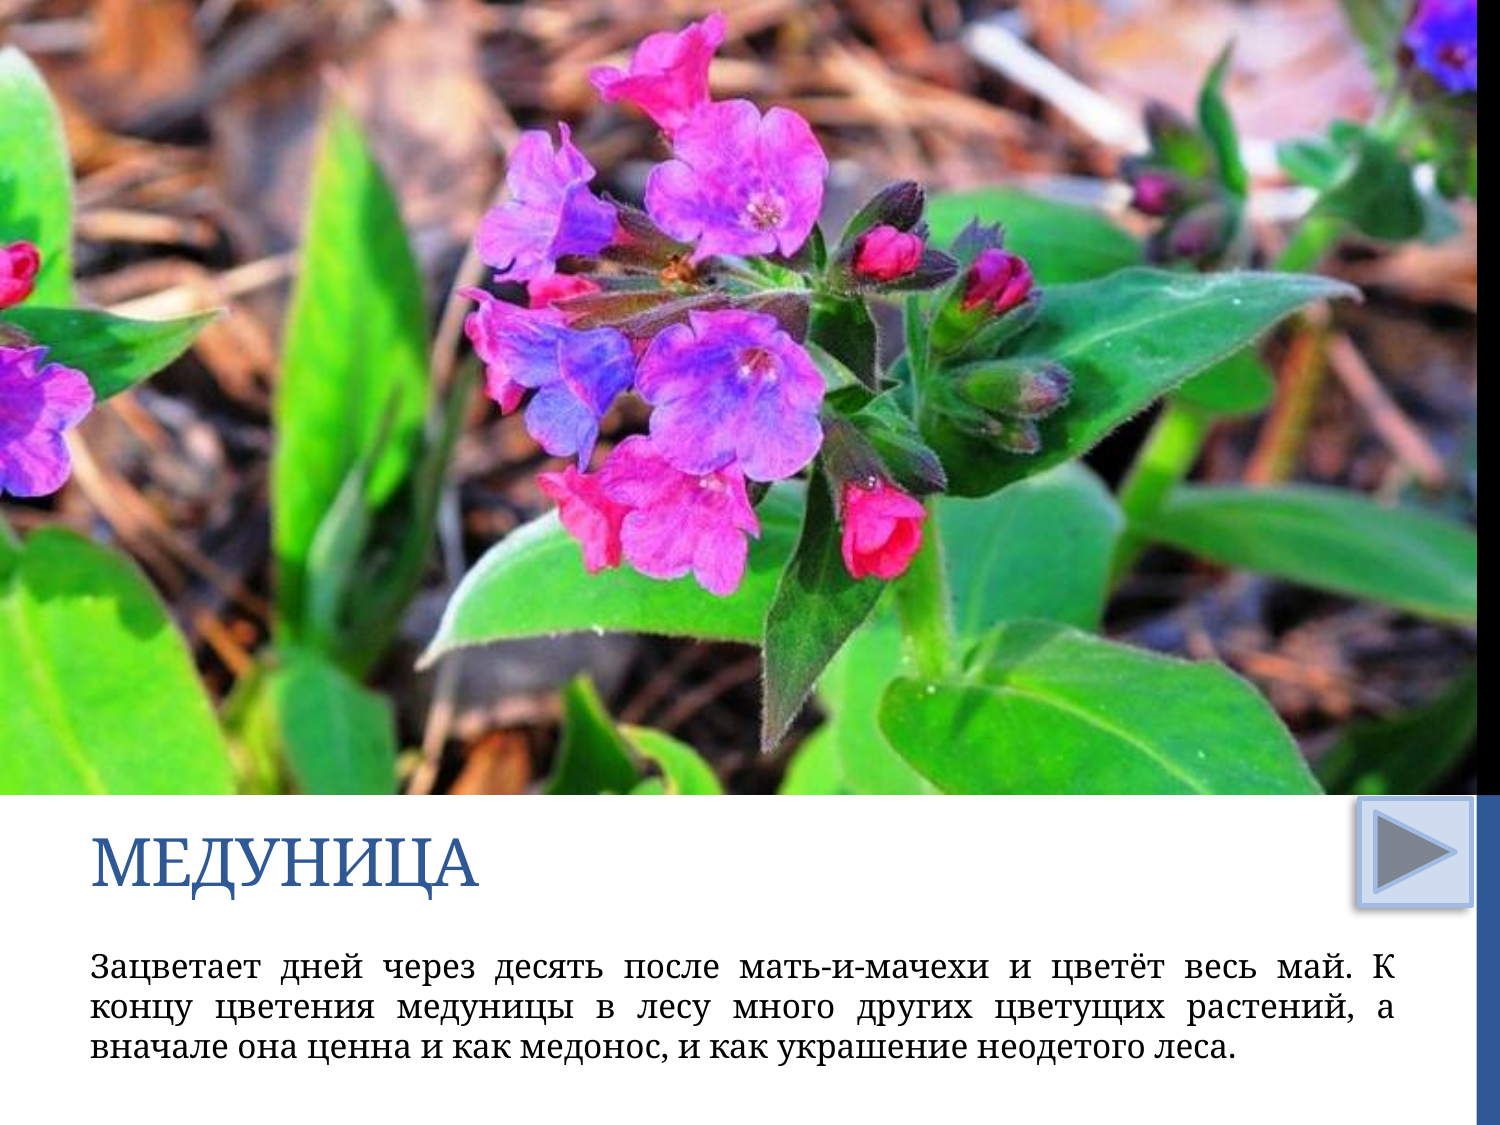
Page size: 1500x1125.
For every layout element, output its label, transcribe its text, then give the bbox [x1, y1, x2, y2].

text_box [1357, 800, 1474, 908]
list Зацветает дней через десять после мать-и-мачехи и цветёт весь май. К концу цветения медуницы в лесу много других цветущих растений, а вначале она ценна и как медонос, и как украшение неодетого леса. [74, 937, 1413, 1013]
title медуница [75, 812, 1413, 938]
picture [0, 0, 1478, 796]
